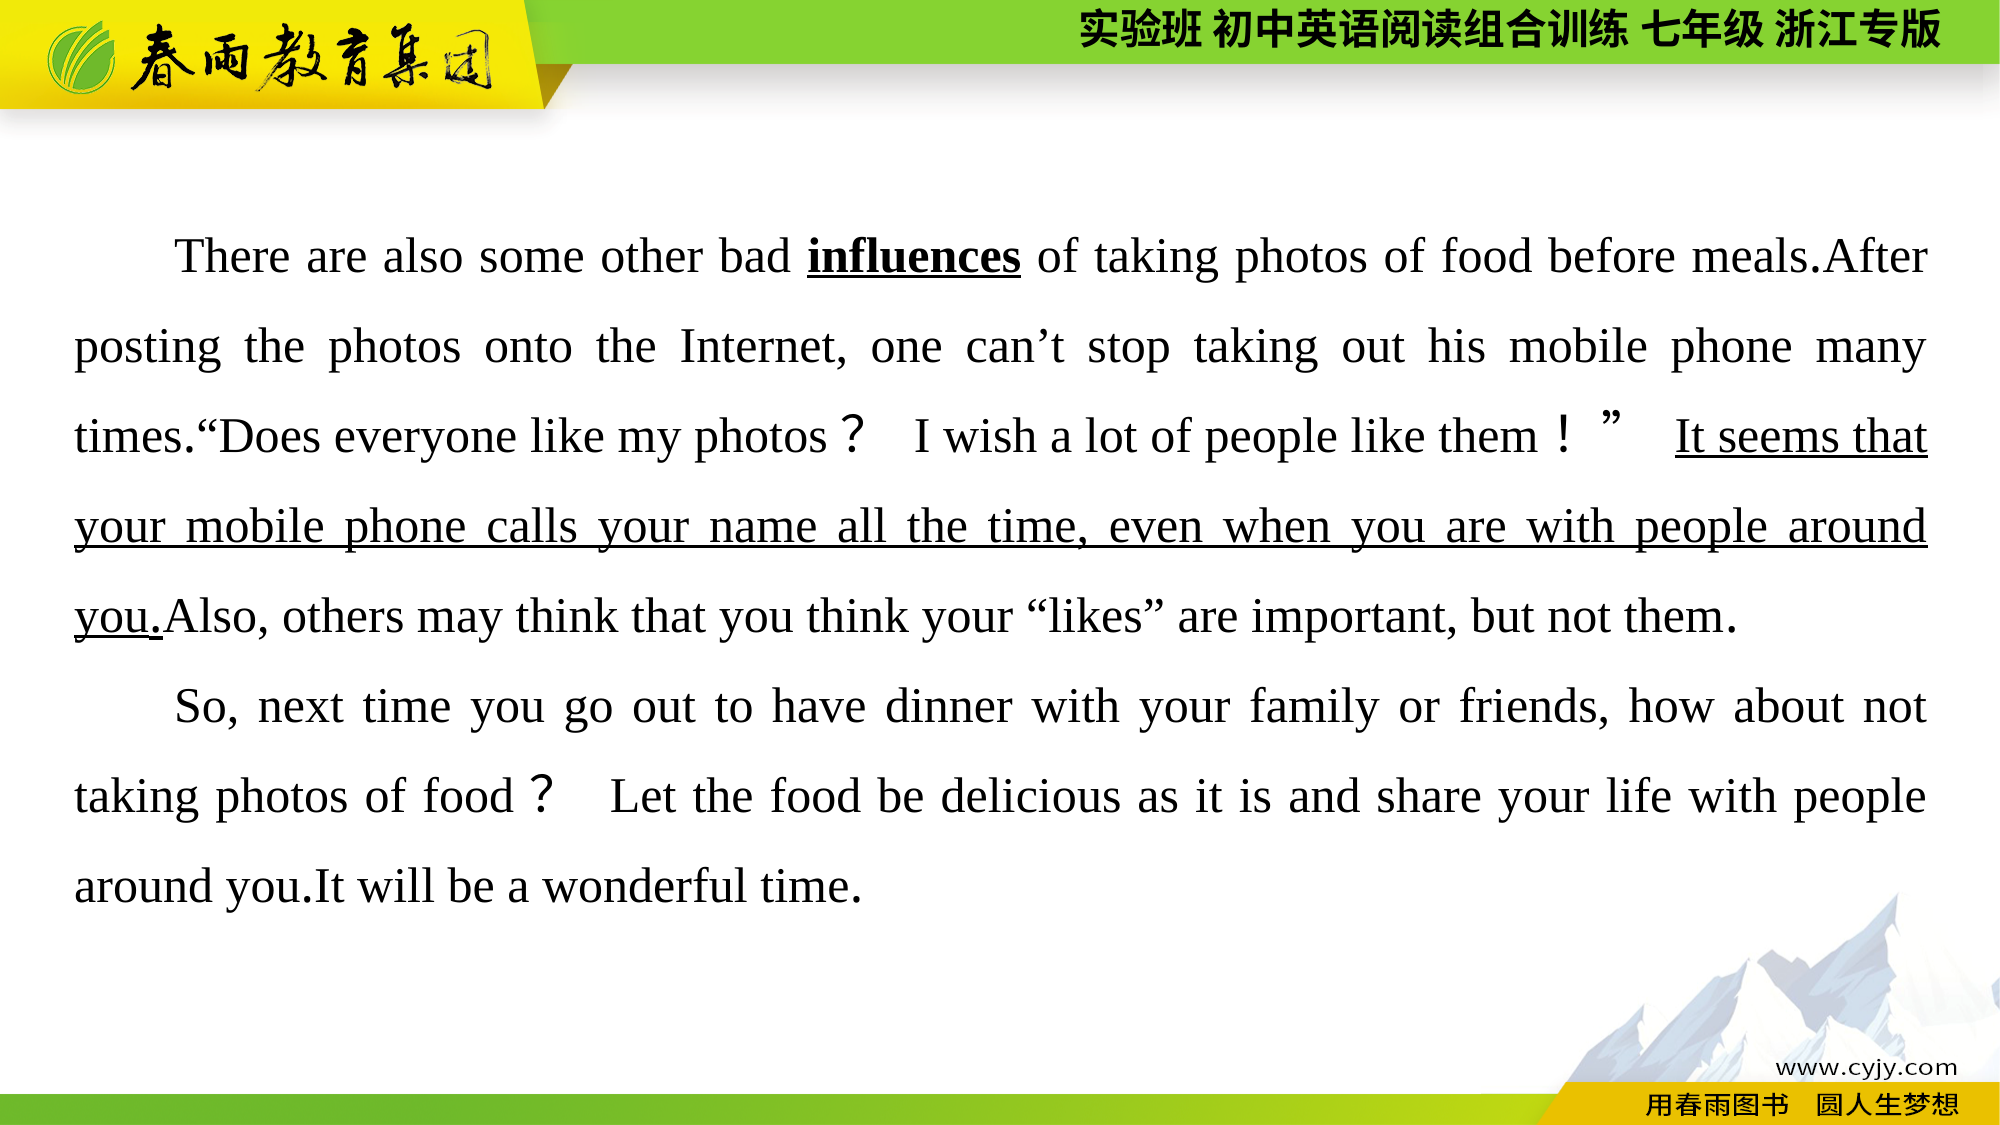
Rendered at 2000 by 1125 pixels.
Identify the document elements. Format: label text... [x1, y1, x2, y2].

list There are also some other bad influences of taking photos of food before meals.After posting the photos onto the Internet, one can’t stop taking out his mobile phone many times.“Does everyone like my photos？ I wish a lot of people like them！” It seems that your mobile phone calls your name all the time, even when you are with people around you.Also, others may think that you think your “likes” are important, but not them. So, next time you go out to have dinner with your family or friends, how about not taking photos of food？ Let the food be delicious as it is and share your life with people around you.It will be a wonderful time. [59, 184, 1944, 927]
picture [0, 0, 2000, 1125]
